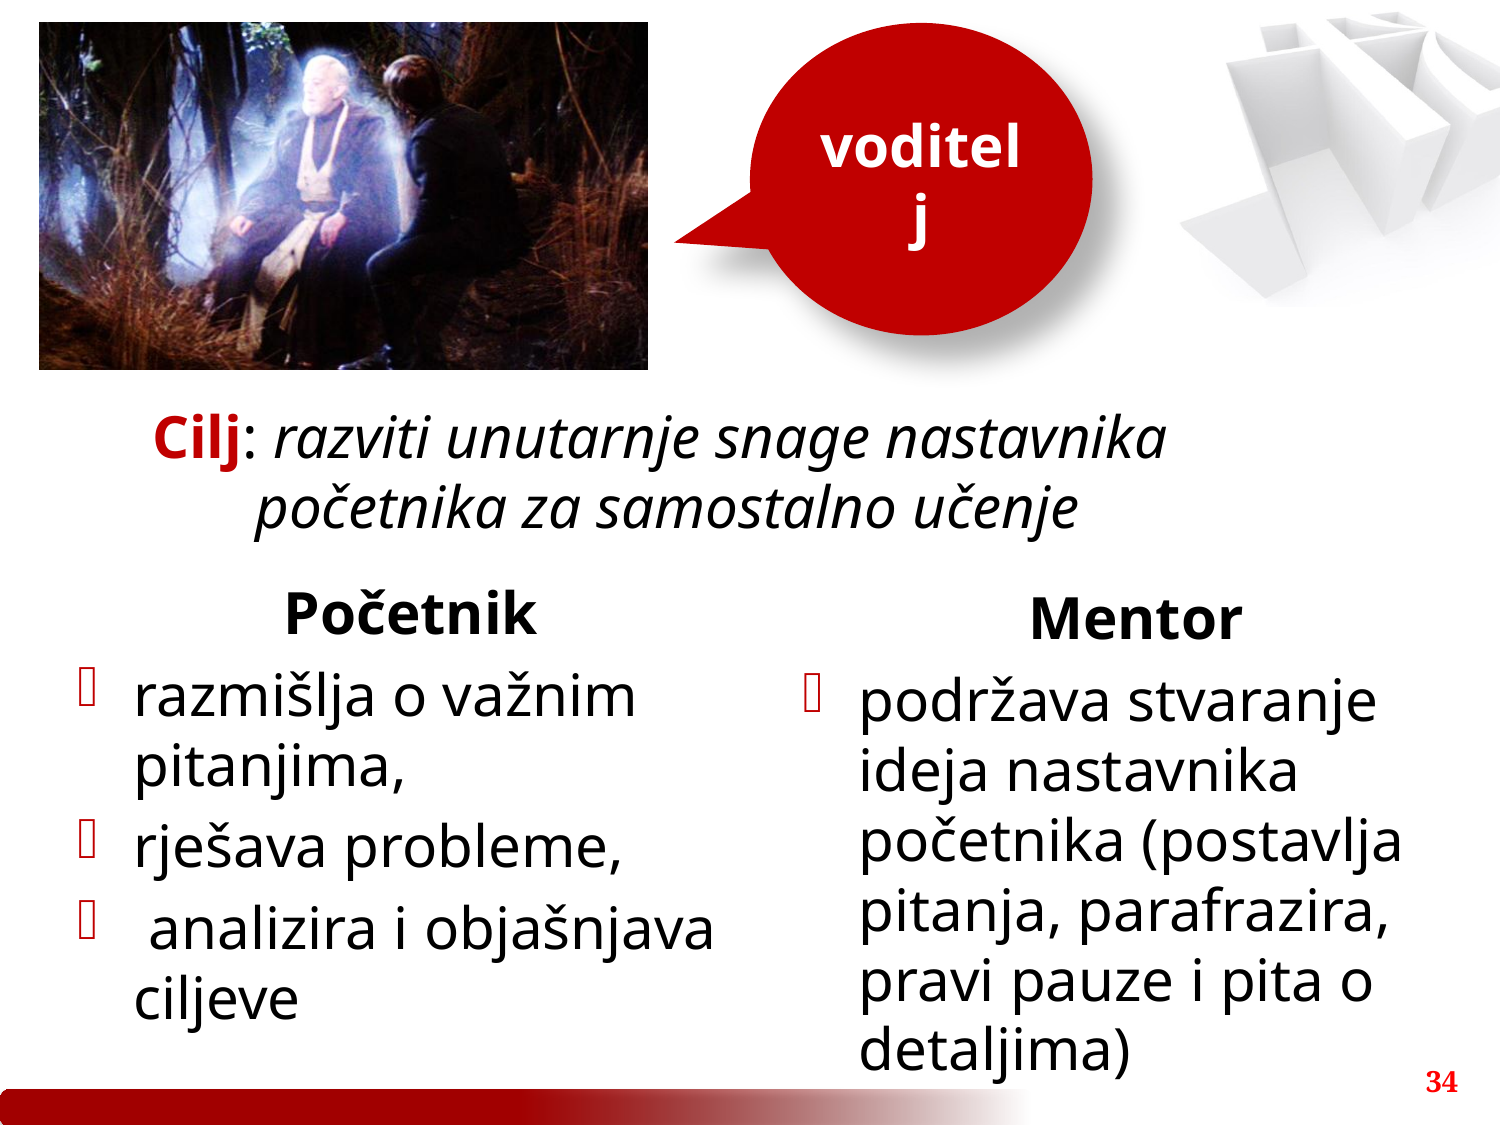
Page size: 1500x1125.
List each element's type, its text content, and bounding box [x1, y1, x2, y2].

list Početnik razmišlja o važnim pitanjima, rješava probleme, analizira i objašnjava ciljeve [62, 569, 763, 1094]
picture [1171, 0, 1500, 307]
text_box voditelj [671, 20, 1095, 338]
list Cilj: razviti unutarnje snage nastavnika početnika za samostalno učenje [137, 392, 1430, 549]
picture [38, 22, 648, 370]
list Mentor podržava stvaranje ideja nastavnika početnika (postavlja pitanja, parafrazira, pravi pauze i pita o detaljima) [787, 574, 1500, 1123]
